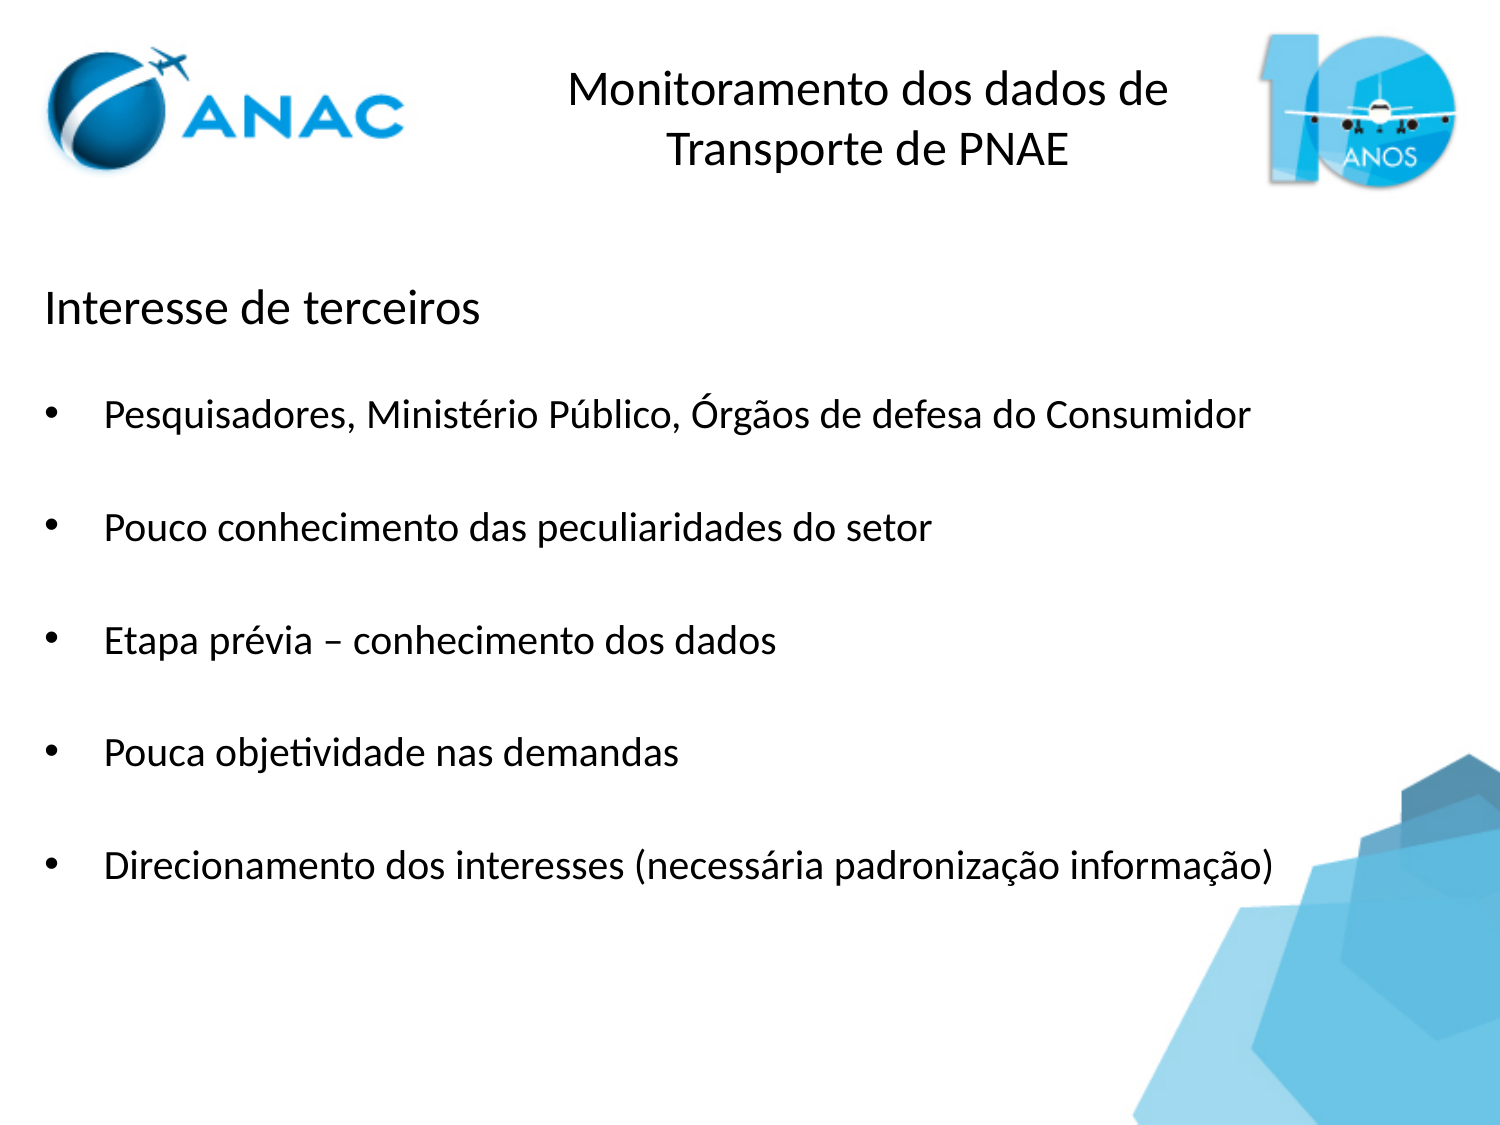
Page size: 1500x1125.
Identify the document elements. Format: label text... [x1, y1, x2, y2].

list Interesse de terceiros Pesquisadores, Ministério Público, Órgãos de defesa do Consumidor Pouco conhecimento das peculiaridades do setor Etapa prévia – conhecimento dos dados Pouca objetividade nas demandas Direcionamento dos interesses (necessária padronização informação) [29, 267, 1459, 1005]
text_box Monitoramento dos dados de Transporte de PNAE [490, 48, 1247, 183]
picture [0, 0, 1500, 1125]
